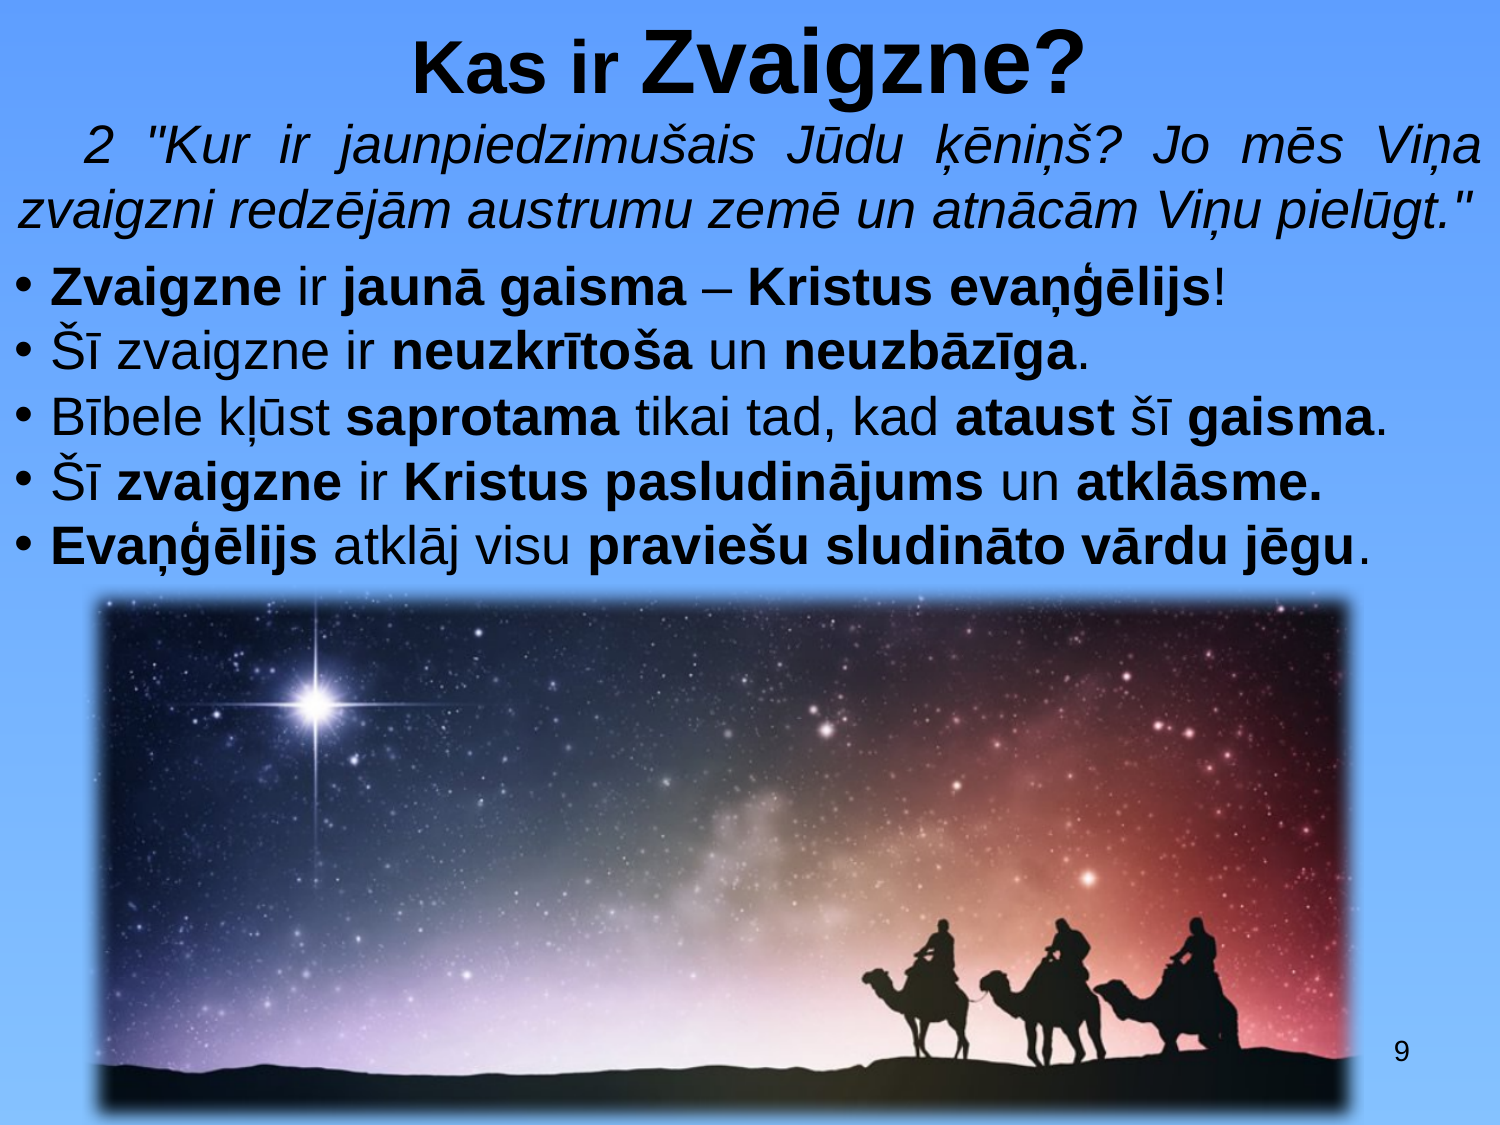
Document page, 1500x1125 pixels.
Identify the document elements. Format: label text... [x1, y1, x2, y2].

slide_number 9 [1369, 1024, 1426, 1103]
title Kas ir Zvaigzne? [0, 0, 1500, 114]
text_box Zvaigzne ir jaunā gaisma – Kristus evaņģēlijs! Šī zvaigzne ir neuzkrītoša un neuzbāzīga. Bībele kļūst saprotama tikai tad, kad ataust šī gaisma. Šī zvaigzne ir Kristus pasludinājums un atklāsme. Evaņģēlijs atklāj visu praviešu sludināto vārdu jēgu. [0, 243, 1500, 583]
picture [81, 583, 1364, 1125]
list 2 "Kur ir jaunpiedzimušais Jūdu ķēniņš? Jo mēs Viņa zvaigzni redzējām austrumu zemē un atnācām Viņu pielūgt." [0, 114, 1500, 243]
